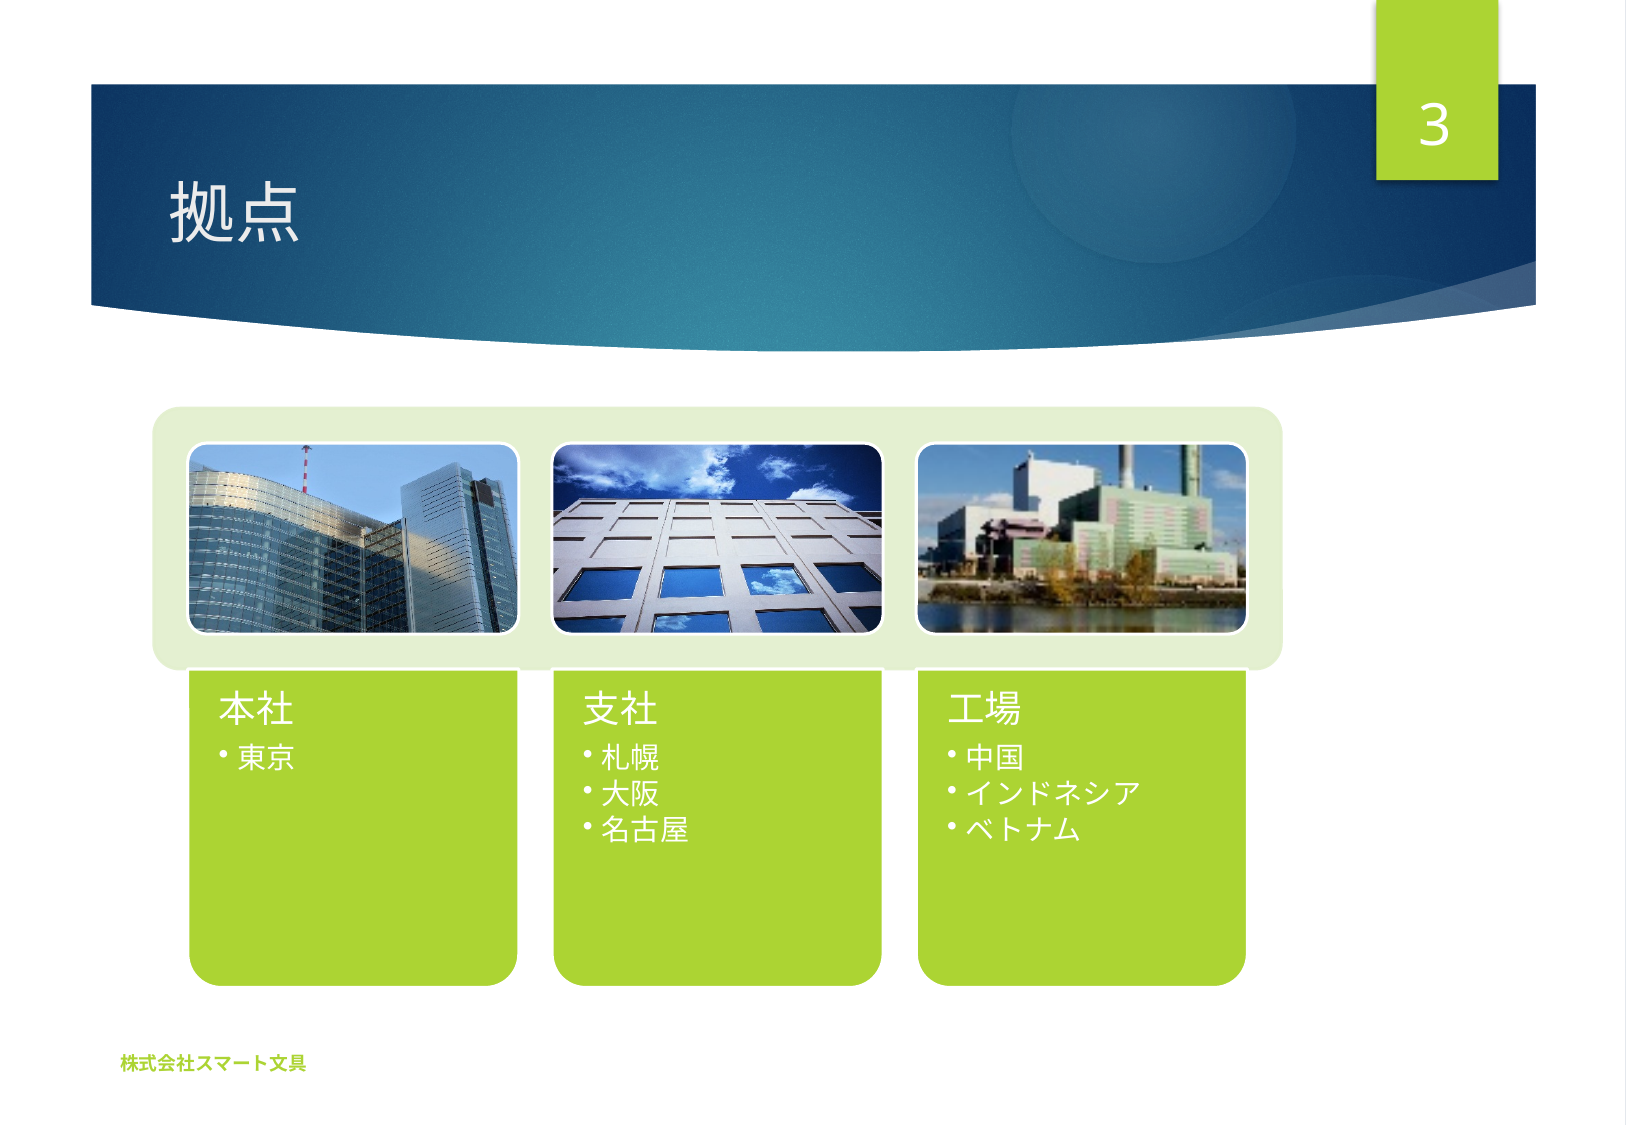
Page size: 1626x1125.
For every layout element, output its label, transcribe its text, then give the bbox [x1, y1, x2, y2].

title 拠点 [153, 152, 1282, 269]
footer 株式会社スマート文具 [105, 1044, 791, 1082]
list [153, 408, 1282, 988]
slide_number 3 [1364, 48, 1506, 175]
